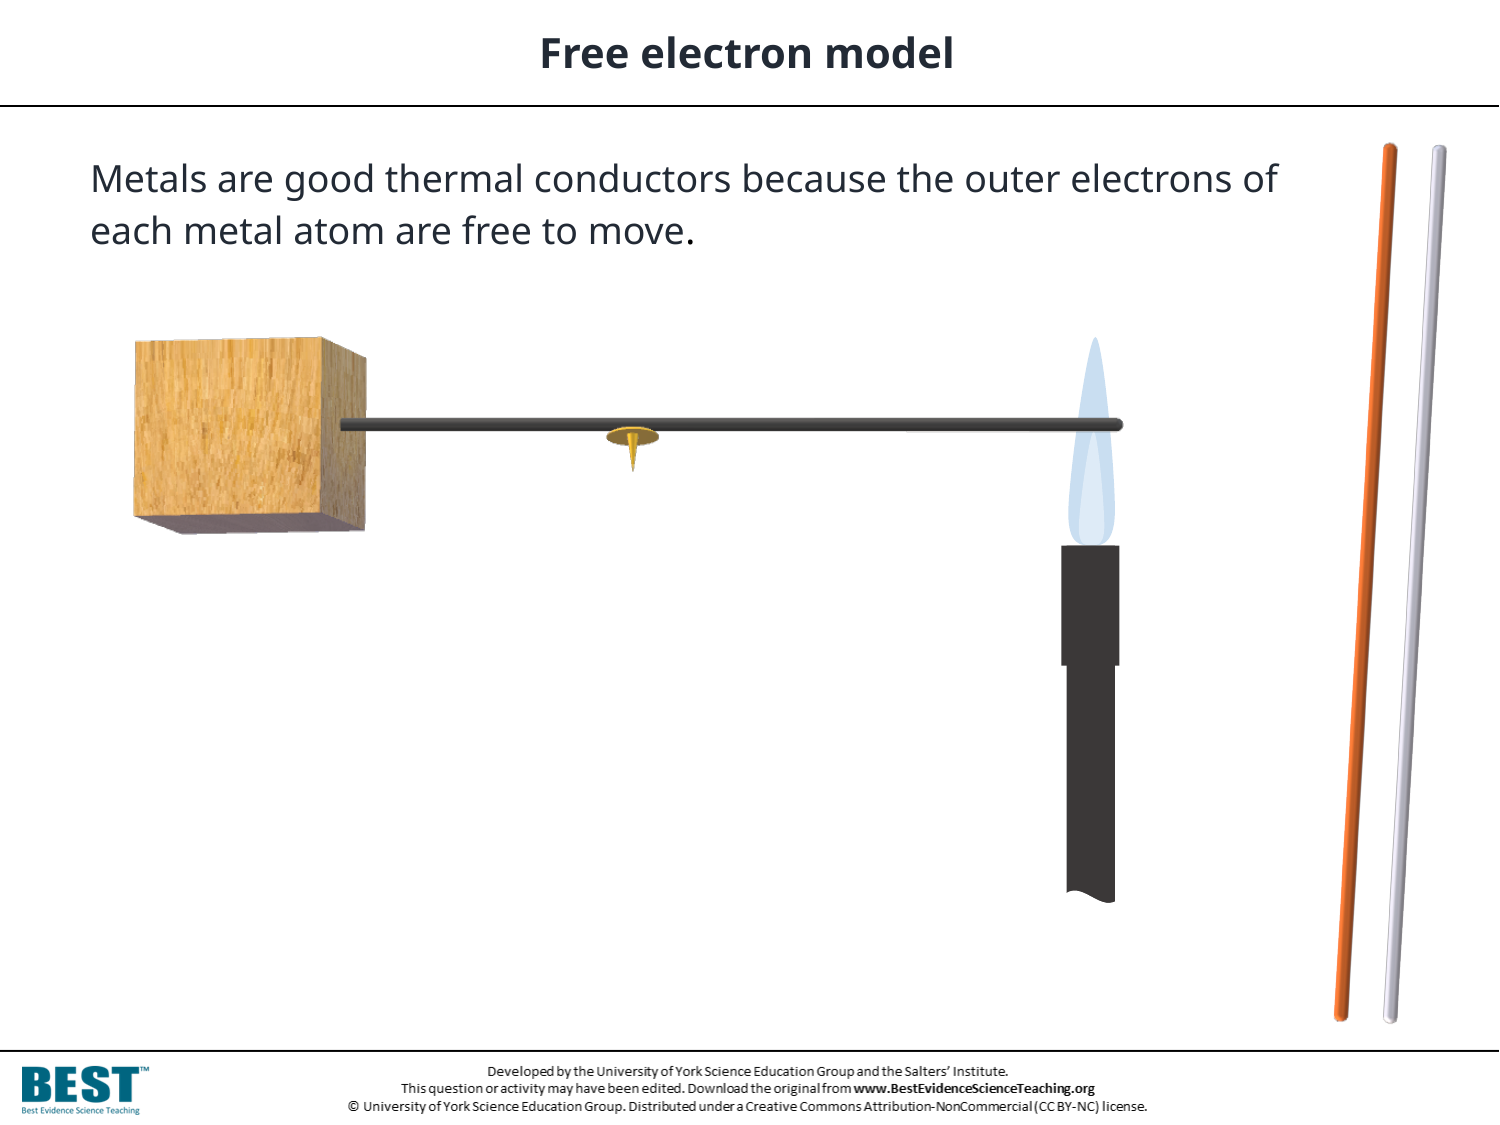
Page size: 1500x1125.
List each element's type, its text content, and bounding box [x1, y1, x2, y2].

text_box Free electron model [23, 4, 1471, 99]
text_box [130, 288, 1126, 942]
picture [0, 105, 1500, 1125]
